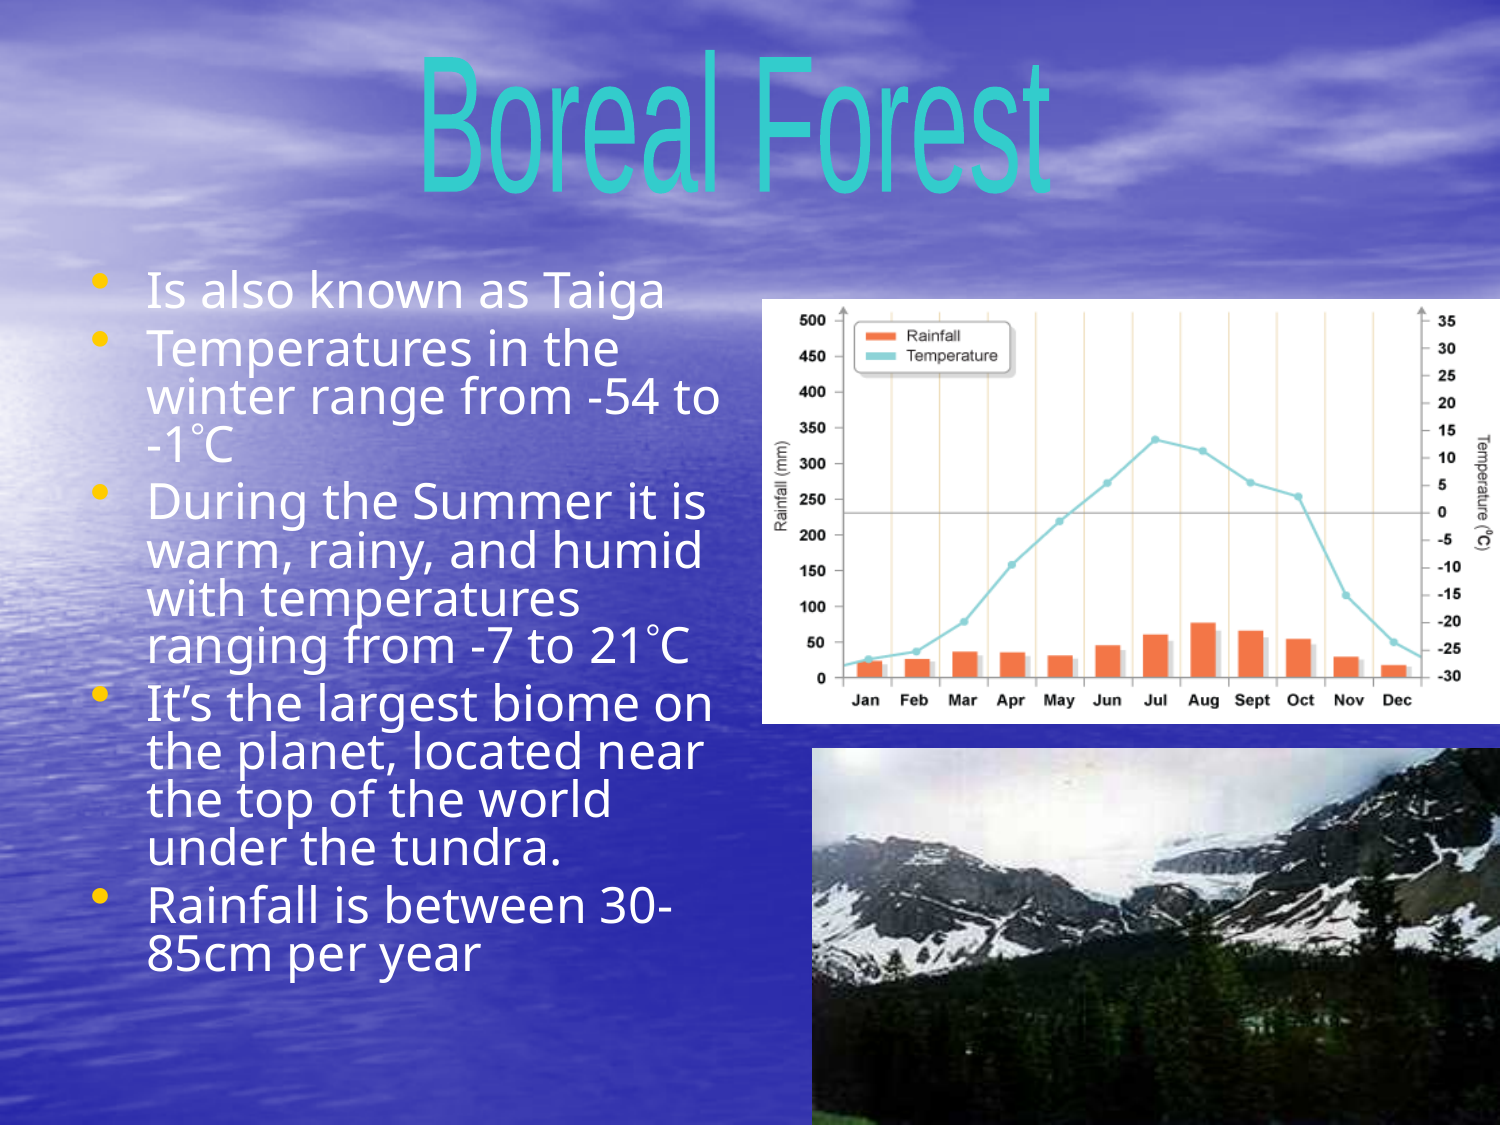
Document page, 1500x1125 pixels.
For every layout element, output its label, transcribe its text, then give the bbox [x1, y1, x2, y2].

picture [762, 299, 1500, 724]
list Is also known as Taiga Temperatures in the winter range from -54 to -1C During the Summer it is warm, rainy, and humid with temperatures ranging from -7 to 21C It’s the largest biome on the planet, located near the top of the world under the tundra. Rainfall is between 30-85cm per year [74, 262, 738, 1026]
picture [812, 748, 1500, 1125]
